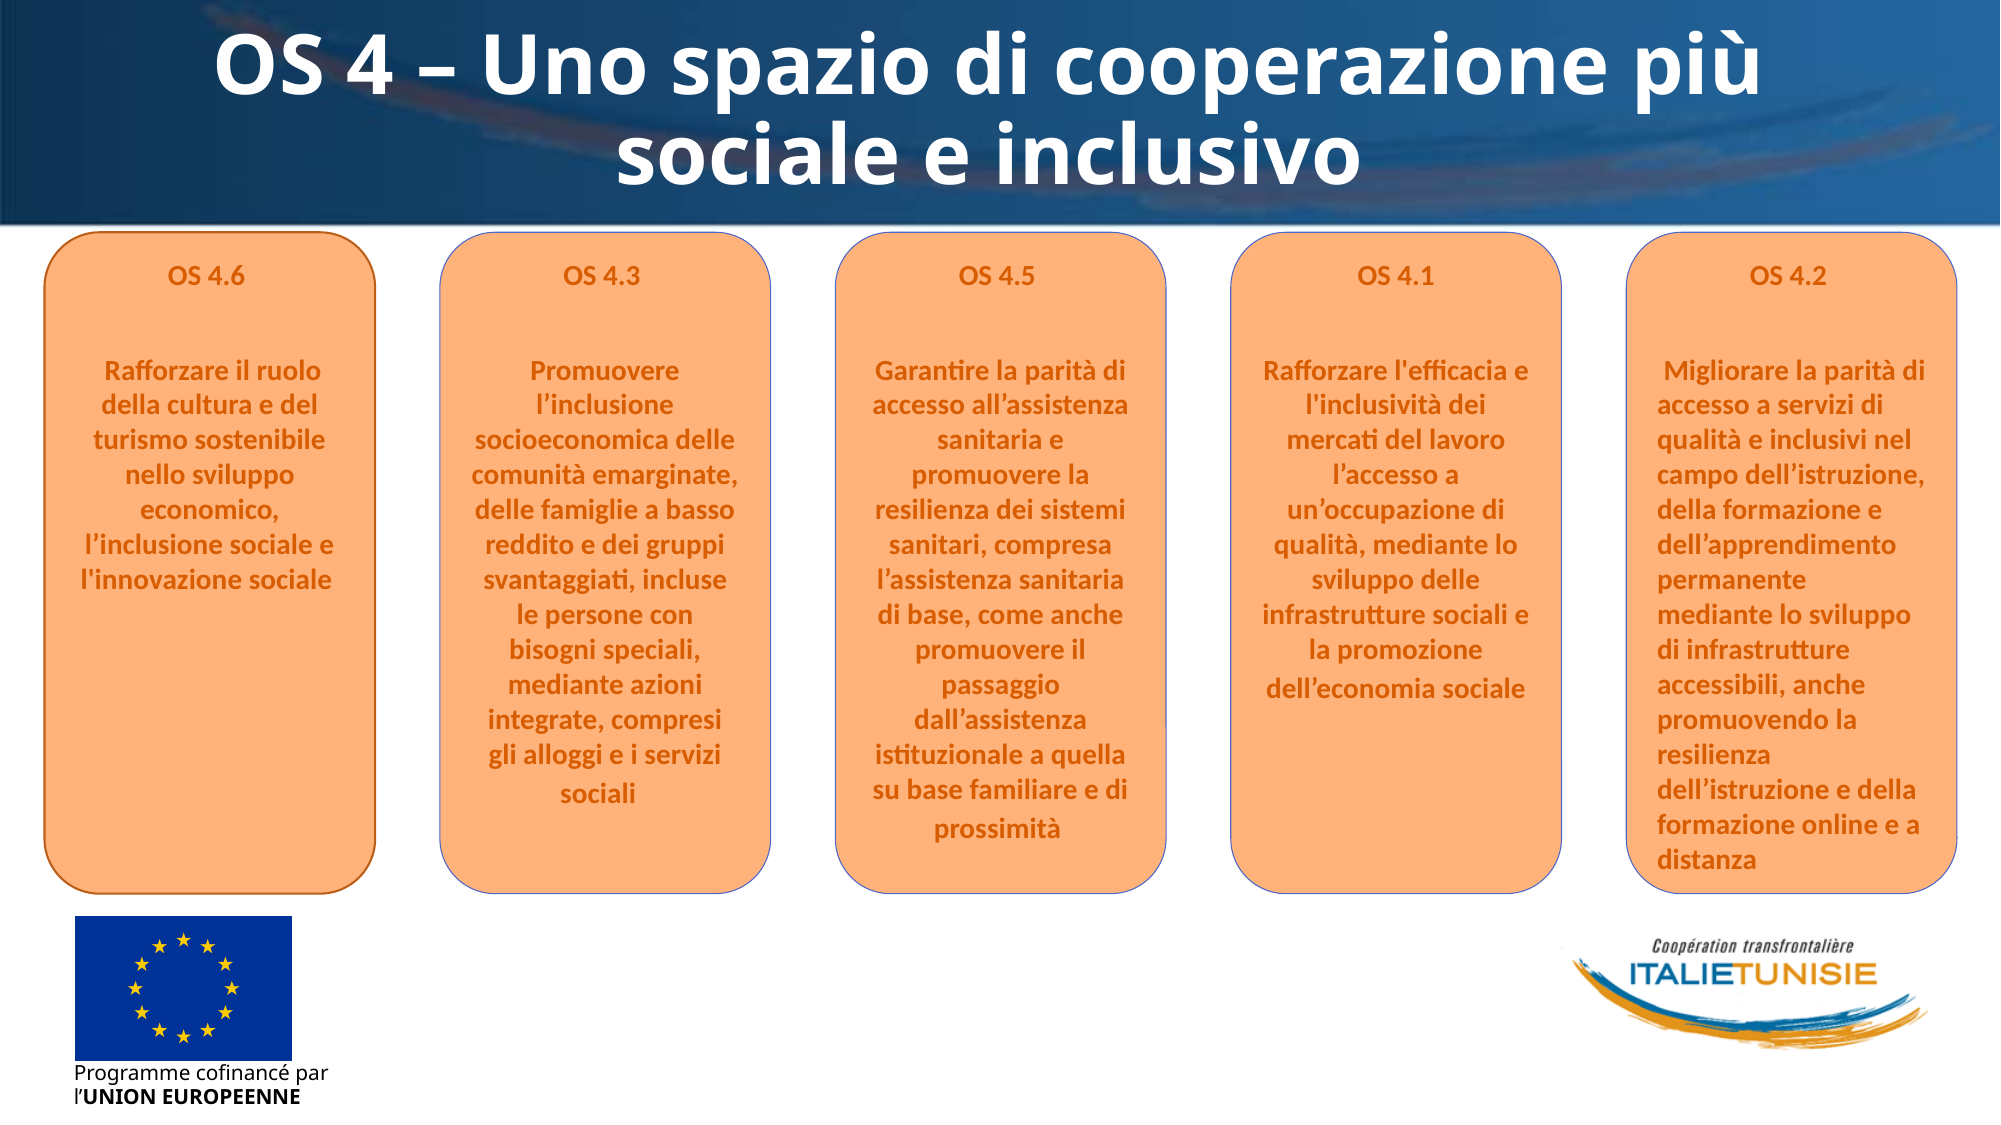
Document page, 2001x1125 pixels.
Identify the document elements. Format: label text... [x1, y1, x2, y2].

text_box OS 4.1 Rafforzare l'efficacia e l'inclusività dei mercati del lavoro l’accesso a un’occupazione di qualità, mediante lo sviluppo delle infrastrutture sociali e la promozione dell’economia sociale [1230, 231, 1563, 895]
text_box OS 4.6 Rafforzare il ruolo della cultura e del turismo sostenibile nello sviluppo economico, l’inclusione sociale e l'innovazione sociale [43, 231, 377, 895]
picture [75, 916, 292, 1061]
title OS 4 – Uno spazio di cooperazione più sociale e inclusivo [137, 14, 1863, 233]
text_box OS 4.3 Promuovere l’inclusione socioeconomica delle comunità emarginate, delle famiglie a basso reddito e dei gruppi svantaggiati, incluse le persone con bisogni speciali, mediante azioni integrate, compresi gli alloggi e i servizi sociali [439, 231, 772, 895]
text_box OS 4.2 Migliorare la parità di accesso a servizi di qualità e inclusivi nel campo dell’istruzione, della formazione e dell’apprendimento permanente mediante lo sviluppo di infrastrutture accessibili, anche promuovendo la resilienza dell’istruzione e della formazione online e a distanza [1625, 231, 1958, 895]
text_box OS 4.5 Garantire la parità di accesso all’assistenza sanitaria e promuovere la resilienza dei sistemi sanitari, compresa l’assistenza sanitaria di base, come anche promuovere il passaggio dall’assistenza istituzionale a quella su base familiare e di prossimità [834, 231, 1167, 895]
picture [0, 0, 2000, 229]
picture [1559, 894, 1942, 1085]
